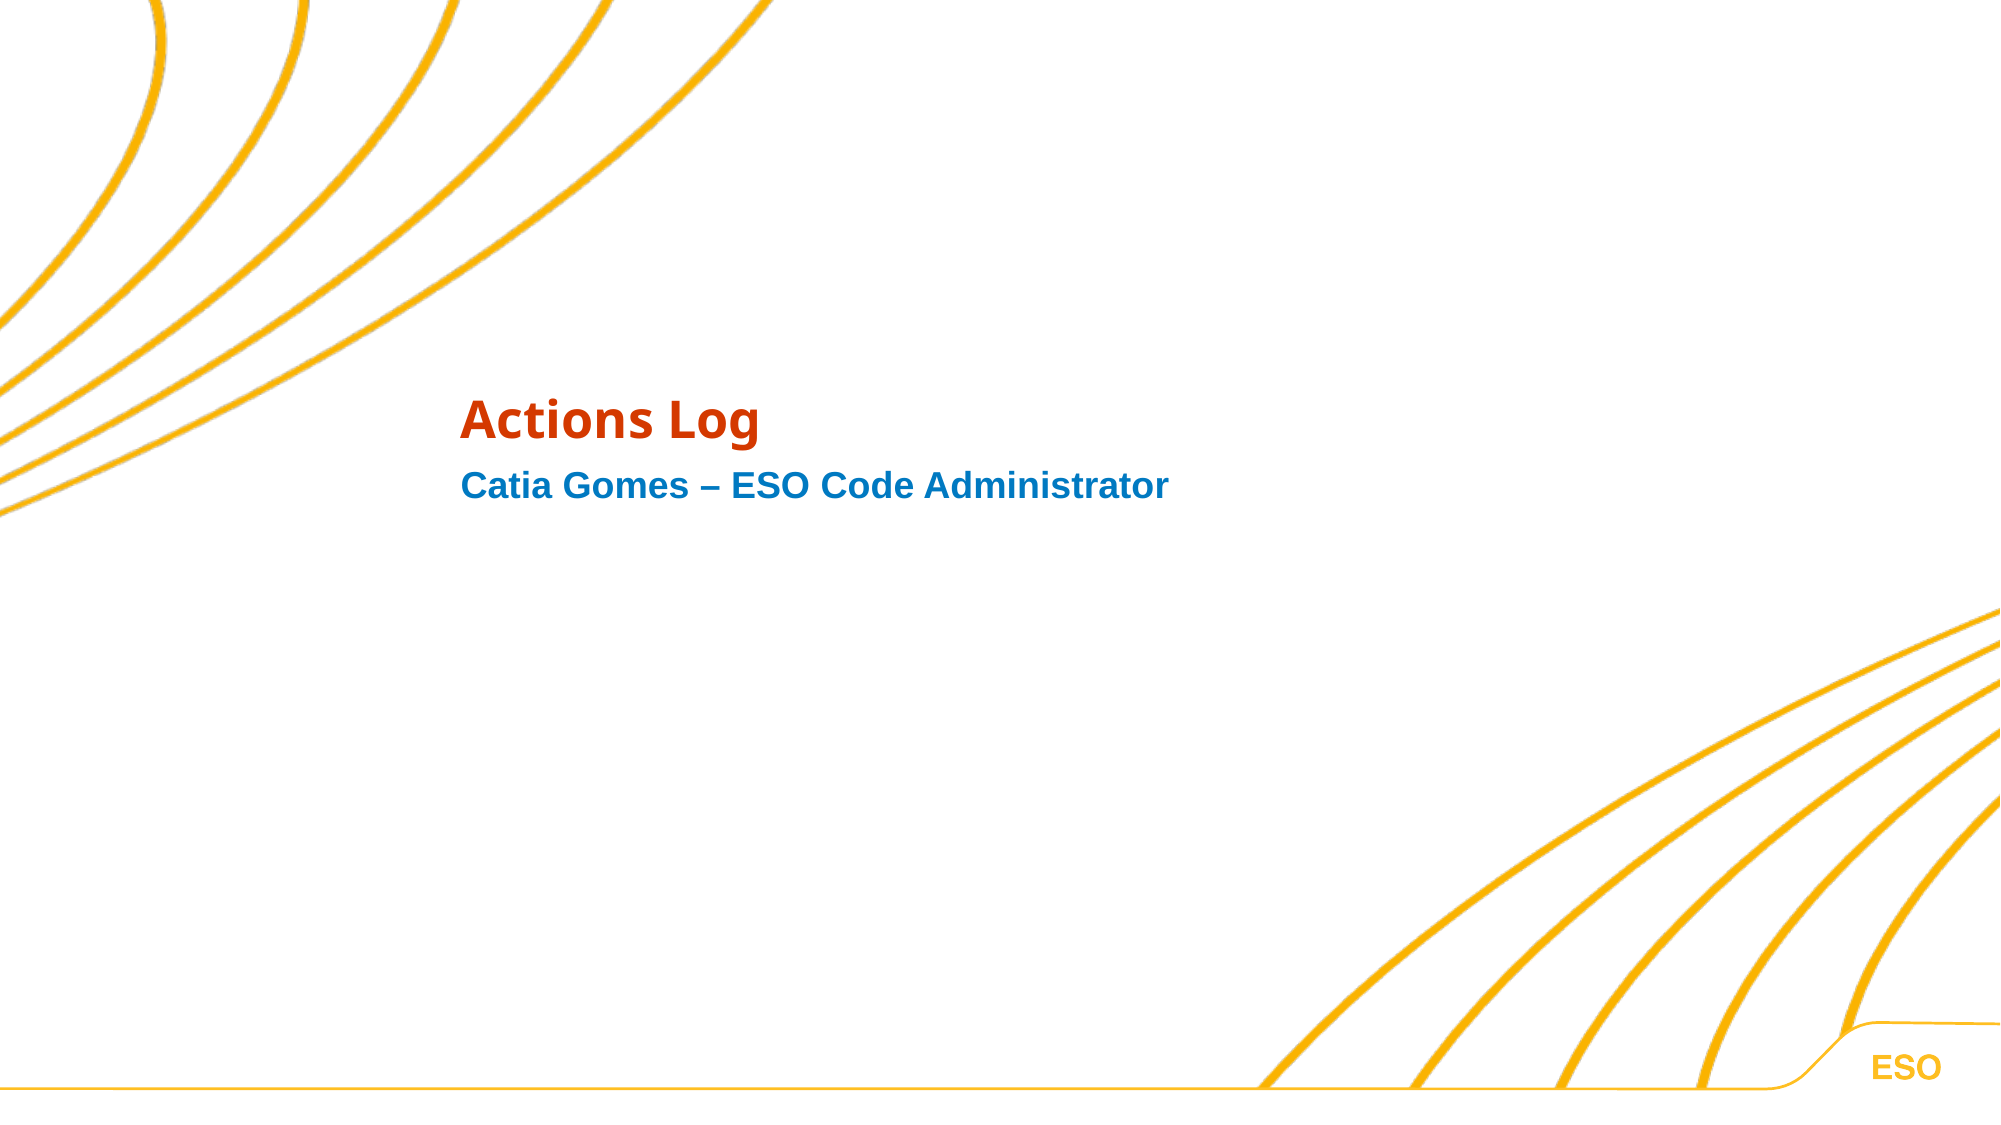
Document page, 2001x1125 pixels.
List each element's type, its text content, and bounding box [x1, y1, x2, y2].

picture [1126, 488, 2000, 1087]
picture [1873, 1054, 1941, 1080]
text_box Catia Gomes – ESO Code Administrator [445, 458, 1608, 735]
list Actions Log [445, 386, 1532, 458]
picture [0, 0, 874, 637]
